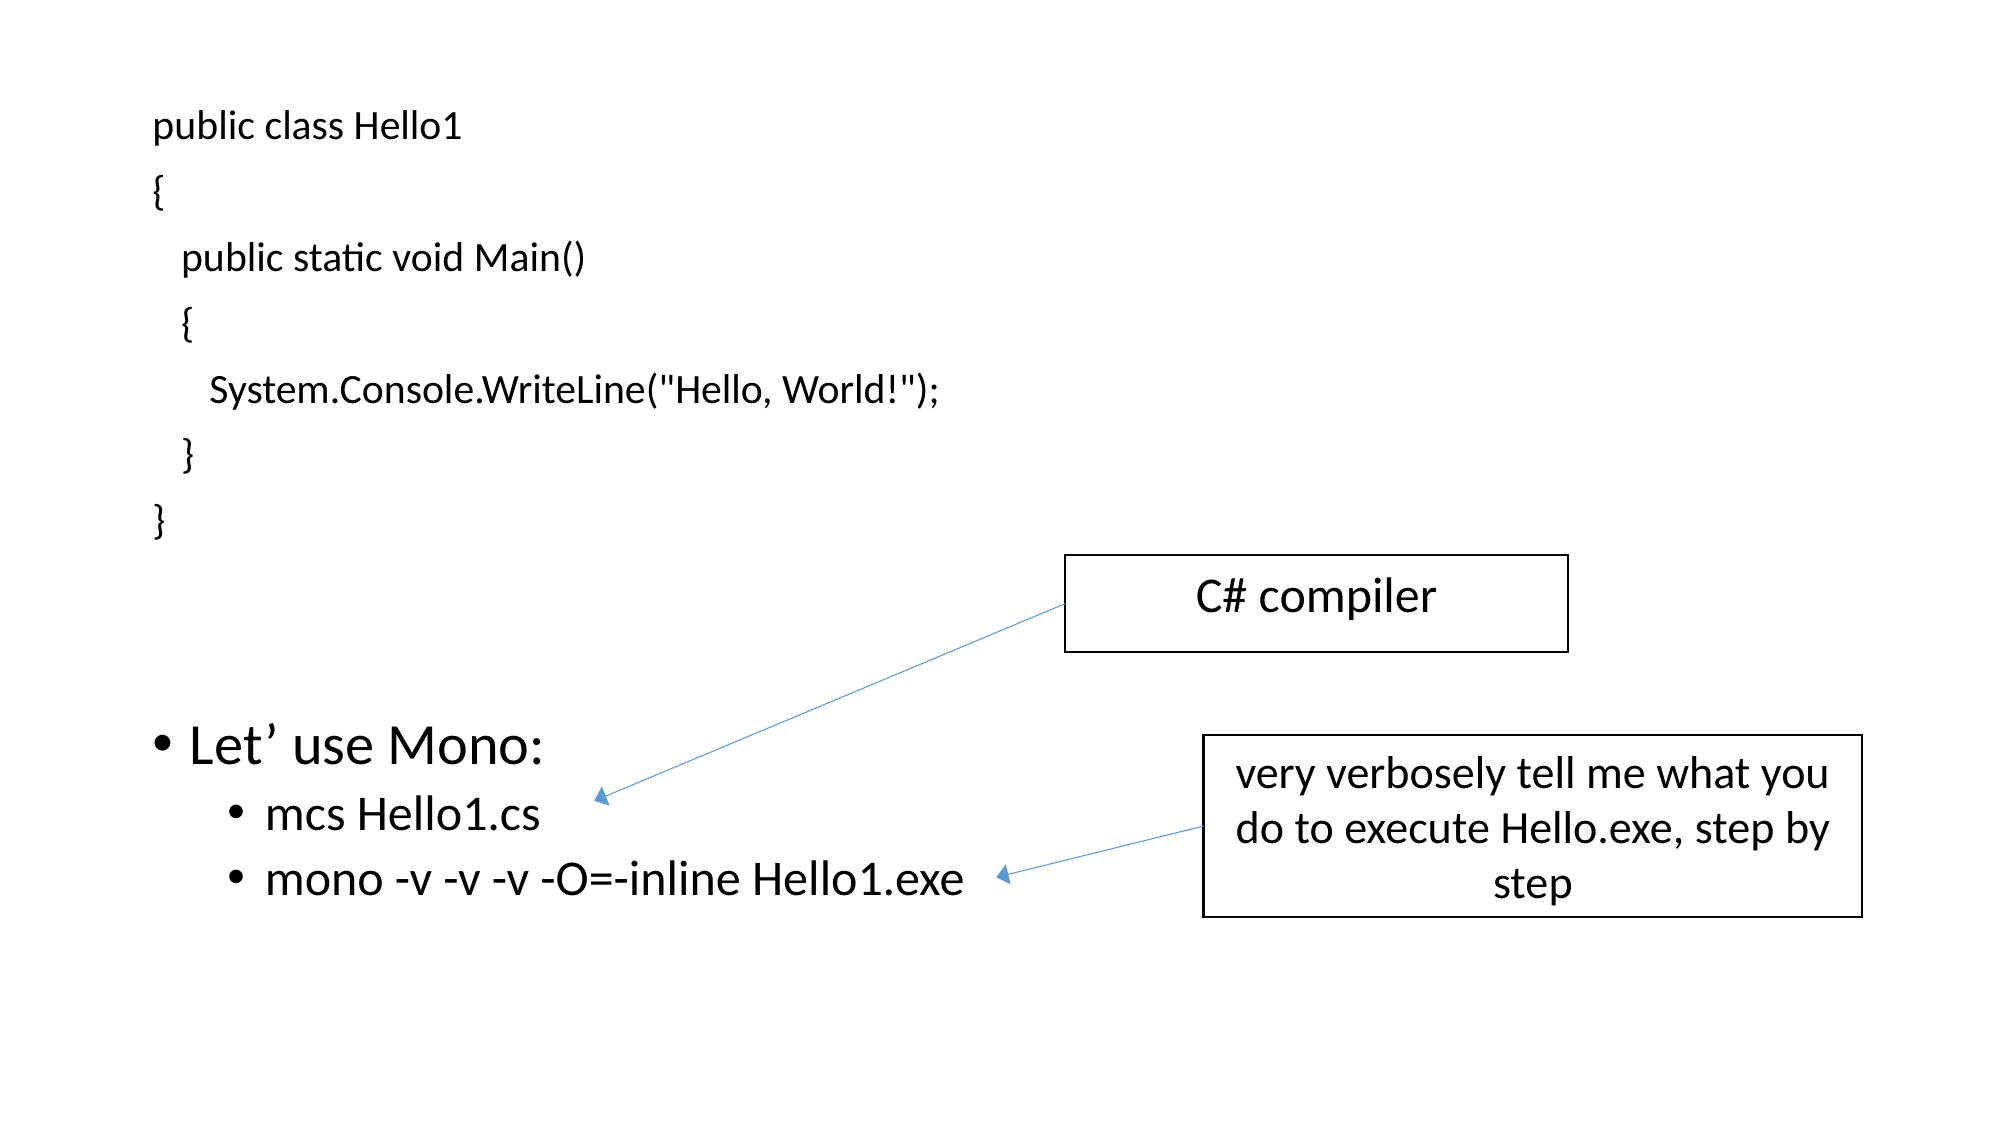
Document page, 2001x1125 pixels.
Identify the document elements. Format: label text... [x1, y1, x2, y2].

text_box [996, 826, 1204, 878]
list public class Hello1 { public static void Main() { System.Console.WriteLine("Hello, World!"); } } Let’ use Mono: mcs Hello1.cs mono -v -v -v -O=-inline Hello1.exe [137, 96, 1863, 1014]
text_box C# compiler [1064, 554, 1569, 653]
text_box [594, 603, 1066, 801]
text_box very verbosely tell me what you do to execute Hello.exe, step by step [1202, 734, 1863, 918]
